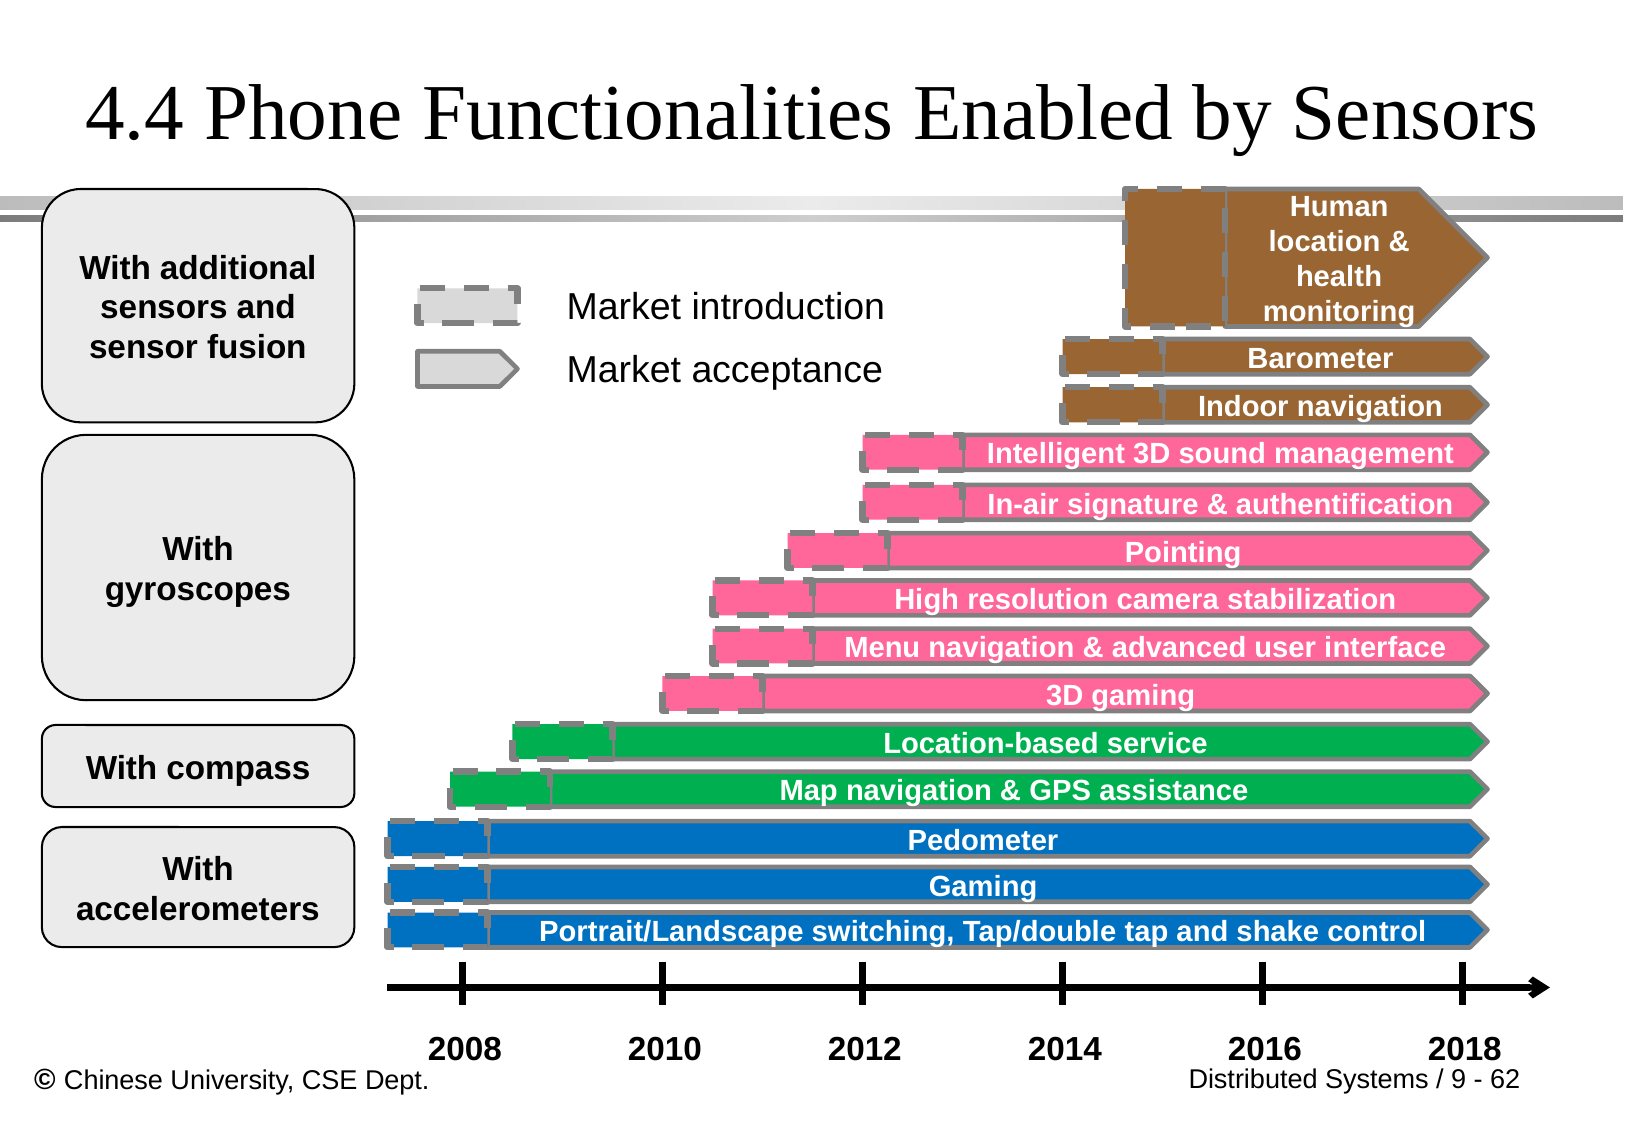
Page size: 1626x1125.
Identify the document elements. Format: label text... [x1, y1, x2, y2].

text_box 2014 [1013, 1019, 1117, 1075]
text_box 2010 [613, 1019, 717, 1075]
text_box With gyroscopes [41, 434, 355, 701]
text_box 2018 [1413, 1019, 1517, 1075]
text_box [387, 821, 488, 857]
text_box Portrait/Landscape switching, Tap/double tap and shake control [488, 912, 1488, 948]
text_box 2016 [1213, 1019, 1317, 1075]
text_box Market acceptance [551, 337, 898, 398]
text_box 3D gaming [763, 676, 1488, 711]
text_box 2008 [413, 1019, 517, 1075]
text_box Menu navigation & advanced user interface [813, 628, 1488, 664]
text_box With additional sensors and sensor fusion [41, 188, 355, 423]
text_box In-air signature & authentification [963, 484, 1488, 520]
text_box [787, 533, 888, 568]
text_box [1062, 387, 1163, 423]
text_box Market introduction [551, 274, 900, 335]
text_box Location-based service [613, 724, 1488, 760]
text_box [387, 912, 488, 948]
text_box [417, 288, 518, 324]
text_box [862, 484, 963, 520]
title 4.4 Phone Functionalities Enabled by Sensors [49, 62, 1576, 163]
text_box Human location & health monitoring [1225, 188, 1488, 327]
text_box [712, 580, 813, 616]
text_box High resolution camera stabilization [813, 580, 1488, 616]
text_box [387, 866, 488, 902]
text_box [862, 434, 963, 470]
text_box [512, 724, 613, 760]
text_box Indoor navigation [1163, 387, 1488, 423]
text_box Intelligent 3D sound management [963, 434, 1488, 470]
text_box Pointing [888, 533, 1488, 568]
text_box Pedometer [488, 821, 1488, 857]
text_box 2012 [813, 1019, 917, 1075]
text_box [450, 771, 550, 807]
text_box [712, 628, 813, 664]
text_box Map navigation & GPS assistance [550, 771, 1488, 807]
text_box With accelerometers [41, 827, 355, 948]
text_box [417, 351, 518, 387]
text_box Gaming [488, 866, 1488, 902]
text_box With compass [41, 724, 355, 808]
text_box [662, 676, 763, 711]
text_box [1125, 188, 1225, 327]
text_box Barometer [1163, 339, 1488, 375]
text_box [1062, 339, 1163, 375]
